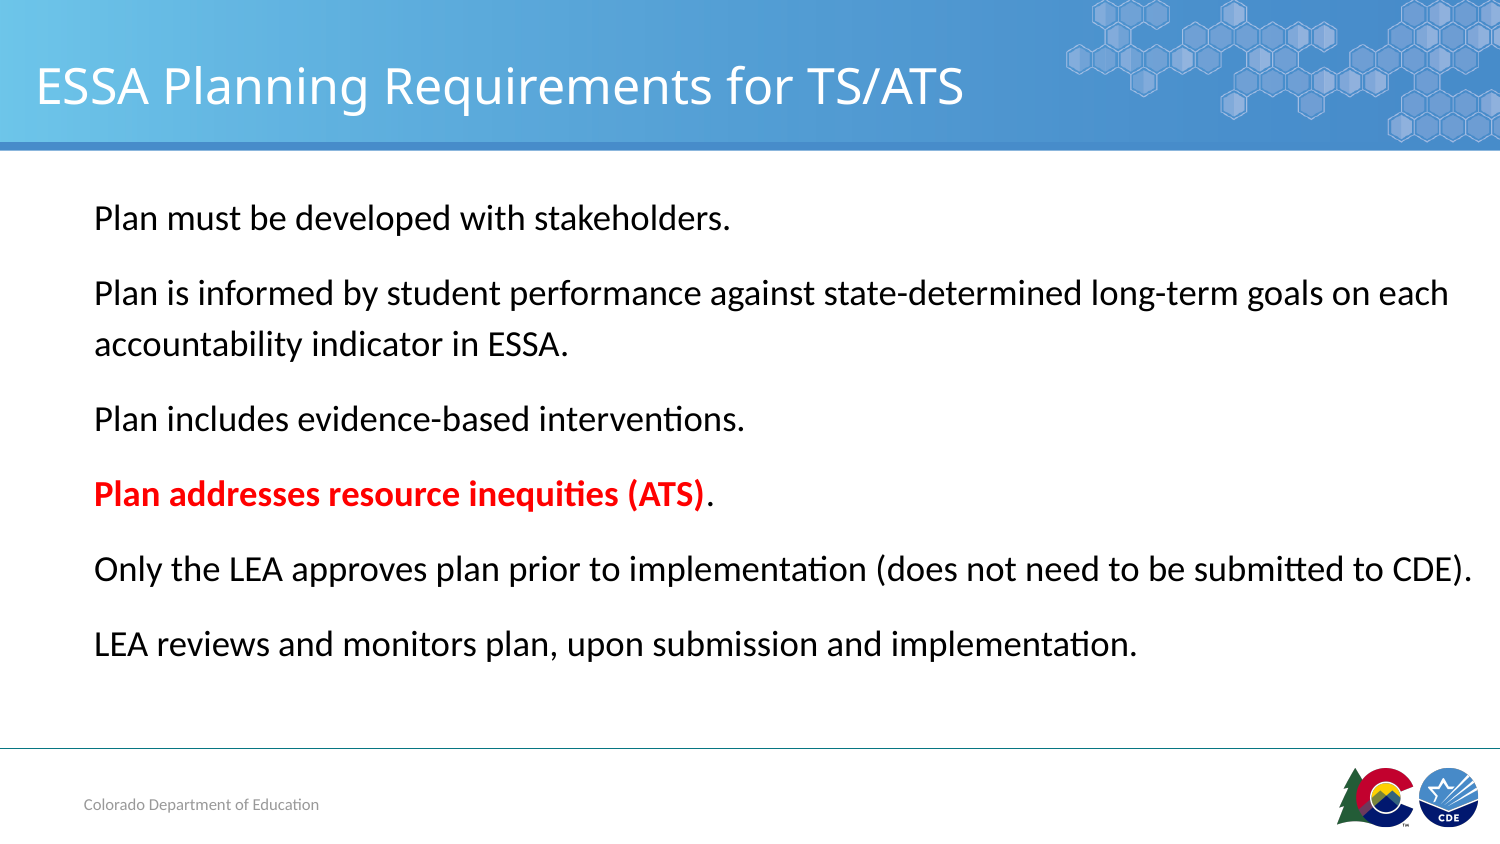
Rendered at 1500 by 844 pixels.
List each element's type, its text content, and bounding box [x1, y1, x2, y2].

picture [0, 0, 1500, 151]
title ESSA Planning Requirements for TS/ATS [34, 37, 1433, 132]
list Plan must be developed with stakeholders. Plan is informed by student performance against state-determined long-term goals on each accountability indicator in ESSA. Plan includes evidence-based interventions. Plan addresses resource inequities (ATS). Only the LEA approves plan prior to implementation (does not need to be submitted to CDE). LEA reviews and monitors plan, upon submission and implementation. [94, 187, 1492, 712]
picture [1336, 767, 1479, 828]
